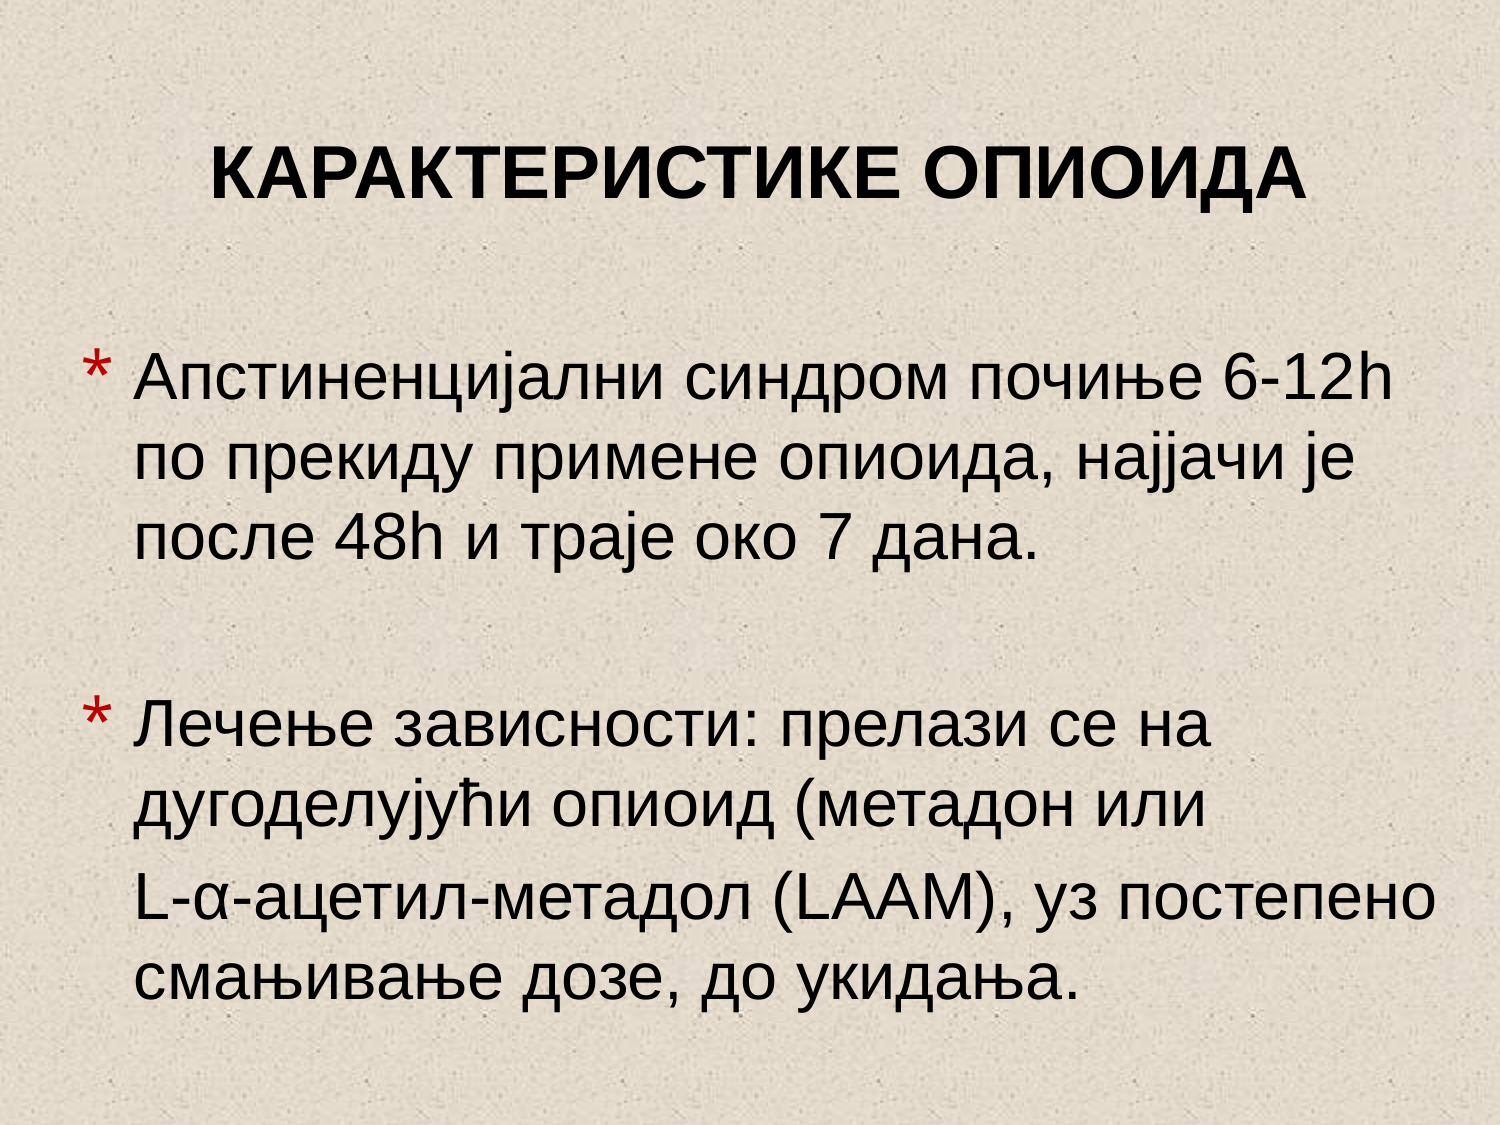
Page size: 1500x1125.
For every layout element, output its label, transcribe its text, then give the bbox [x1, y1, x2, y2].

picture [0, 0, 1500, 1125]
list Апстиненцијални синдром почиње 6-12h по прекиду примене опиоида, најјачи је после 48h и траје око 7 дана. Лечење зависности: прелази се на дугоделујући опиоид (метадон или L-α-ацетил-метадол (LAAM), уз постепено смањивање дозе, до укидања. [62, 324, 1500, 1068]
title КАРАКТЕРИСТИКЕ ОПИОИДА [75, 75, 1425, 263]
